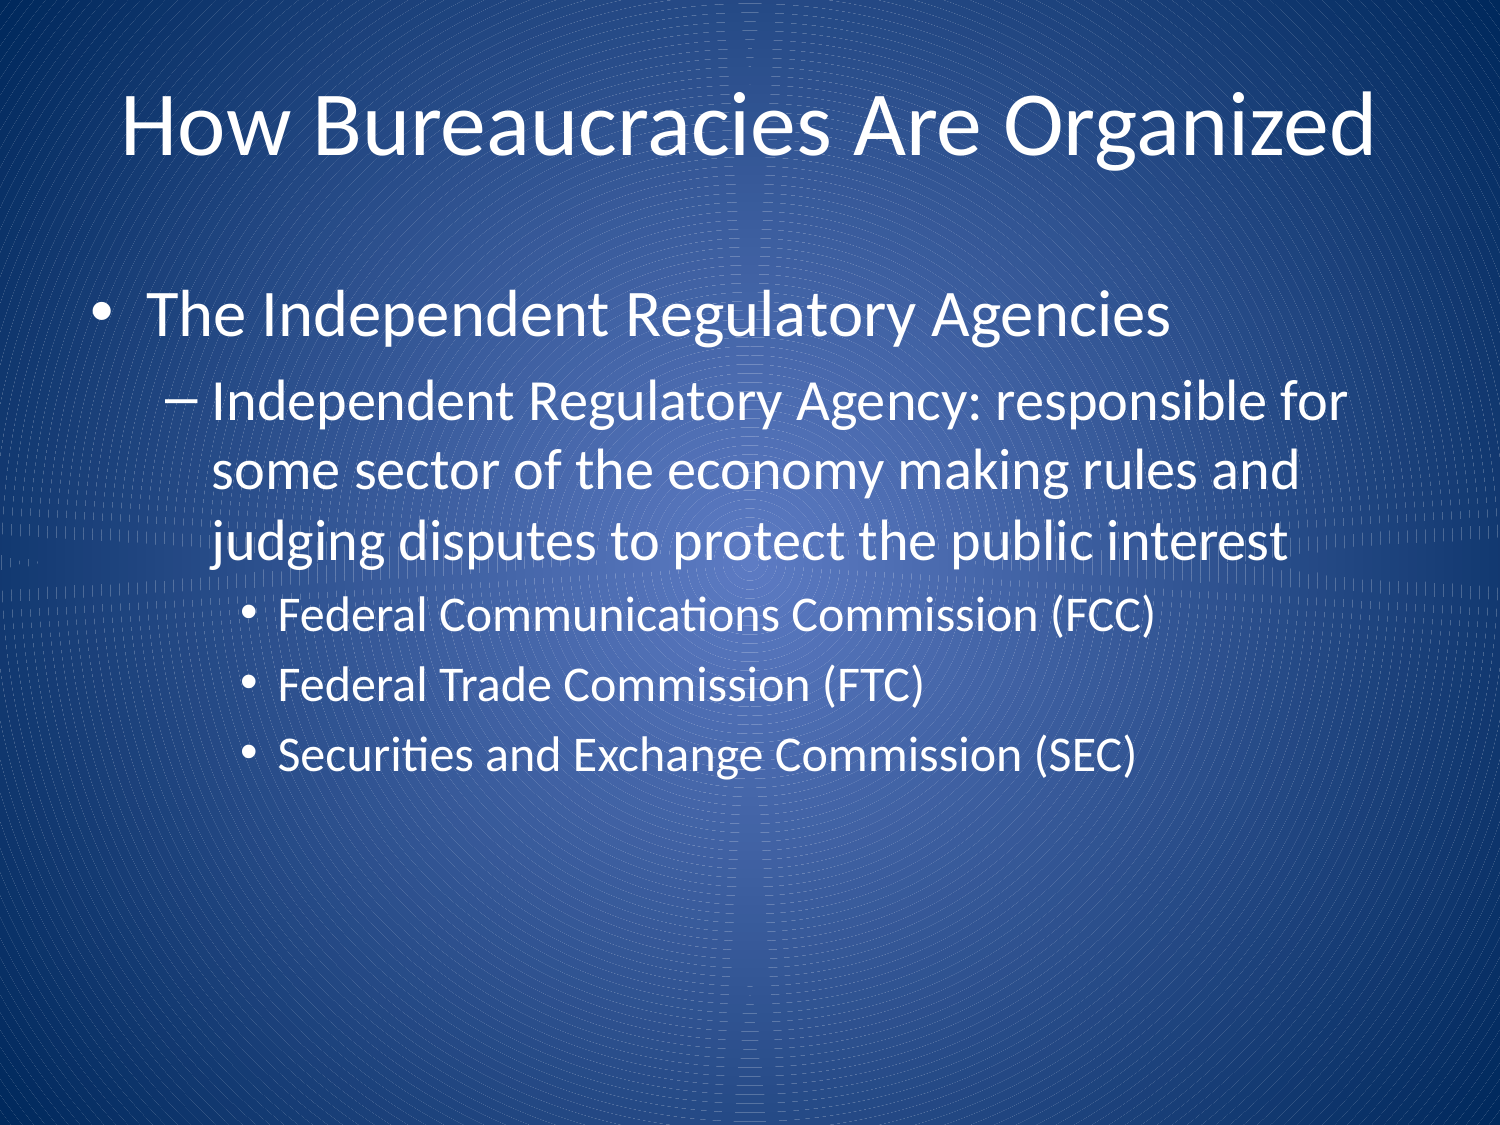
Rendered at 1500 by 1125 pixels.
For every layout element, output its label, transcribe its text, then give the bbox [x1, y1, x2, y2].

title How Bureaucracies Are Organized [75, 24, 1425, 213]
list The Independent Regulatory Agencies Independent Regulatory Agency: responsible for some sector of the economy making rules and judging disputes to protect the public interest Federal Communications Commission (FCC) Federal Trade Commission (FTC) Securities and Exchange Commission (SEC) [75, 262, 1425, 1005]
